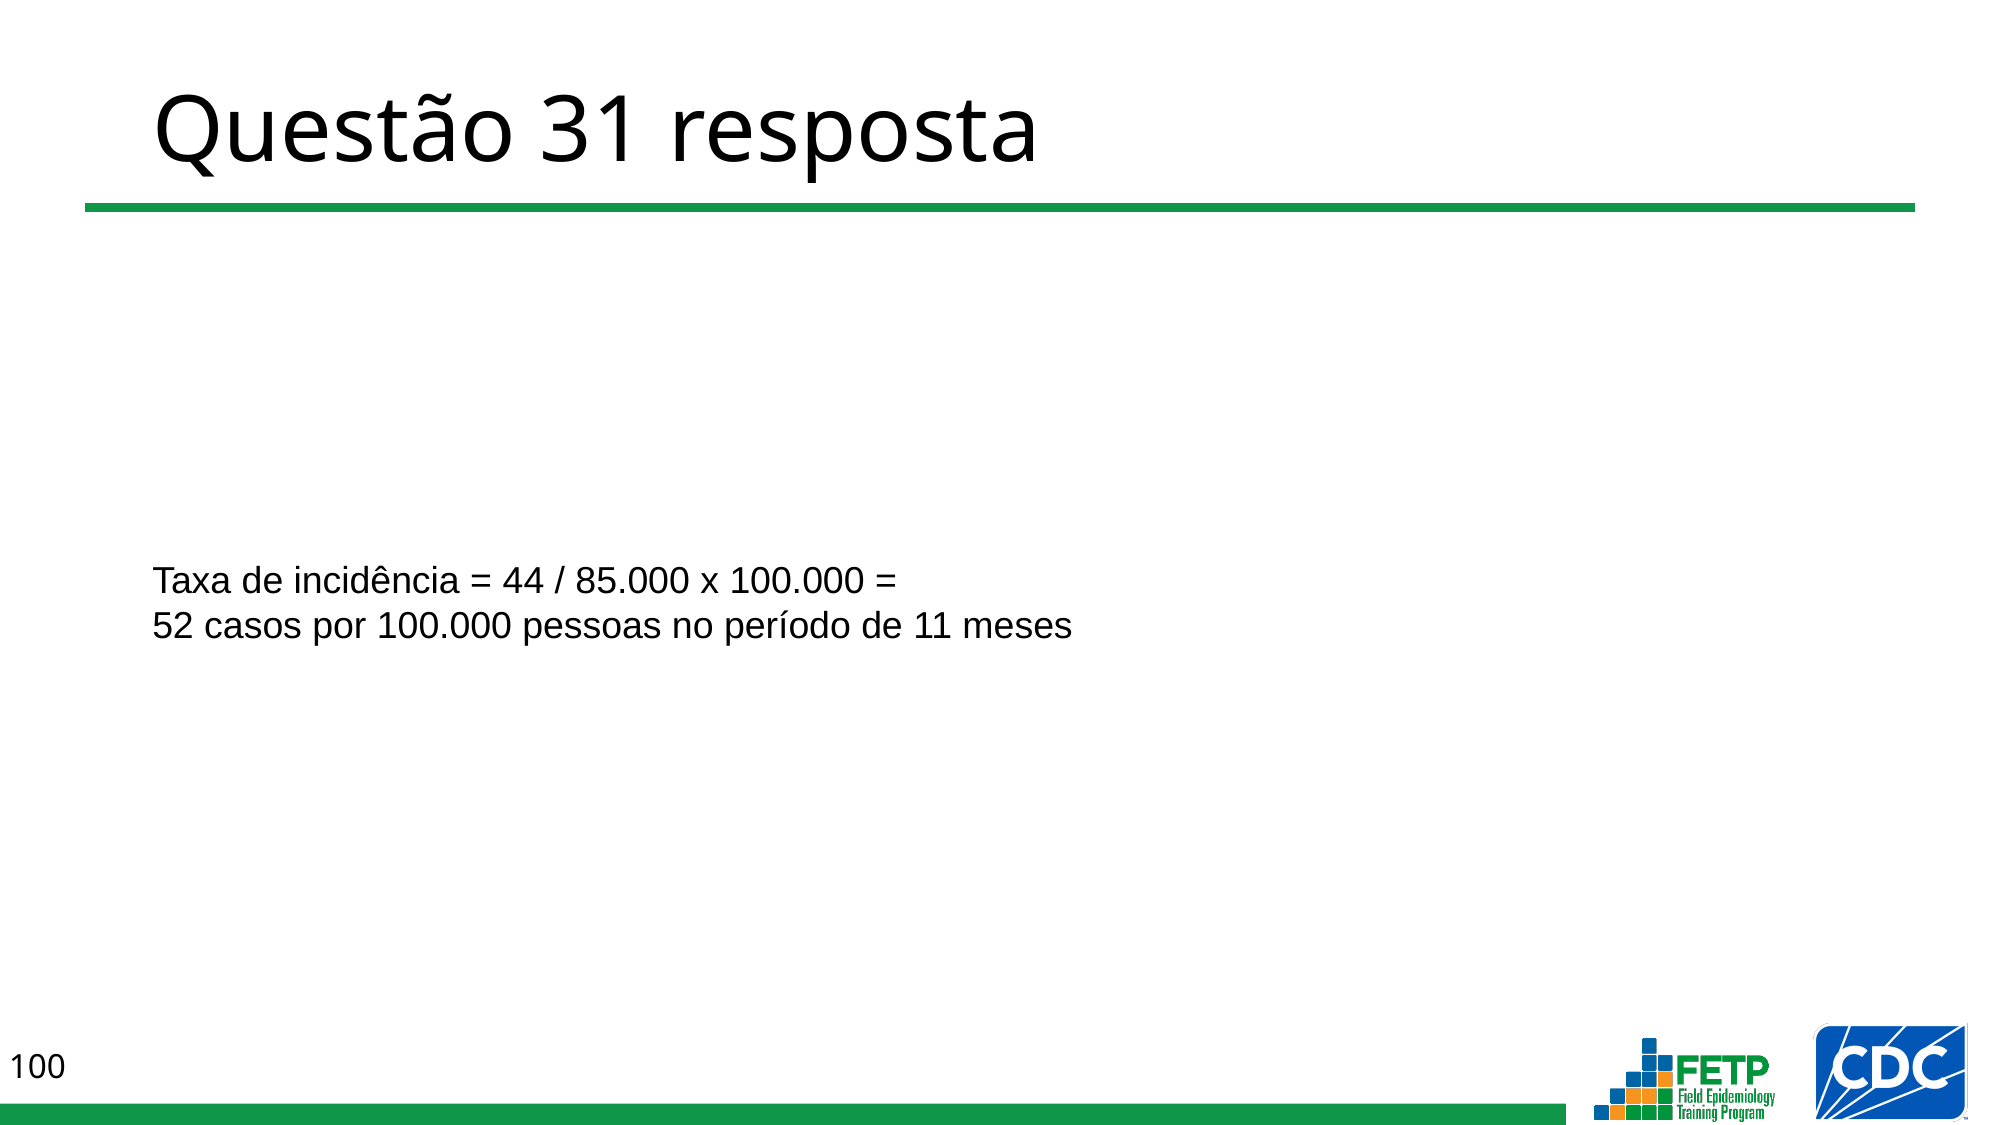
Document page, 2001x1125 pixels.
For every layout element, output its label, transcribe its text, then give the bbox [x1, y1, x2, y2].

picture [1594, 1038, 1775, 1122]
picture [1813, 1023, 1968, 1122]
list Taxa de incidência = 44 / 85.000 x 100.000 = 52 casos por 100.000 pessoas no período de 11 meses [137, 242, 1779, 1004]
title Questão 31 resposta [137, 75, 1863, 207]
